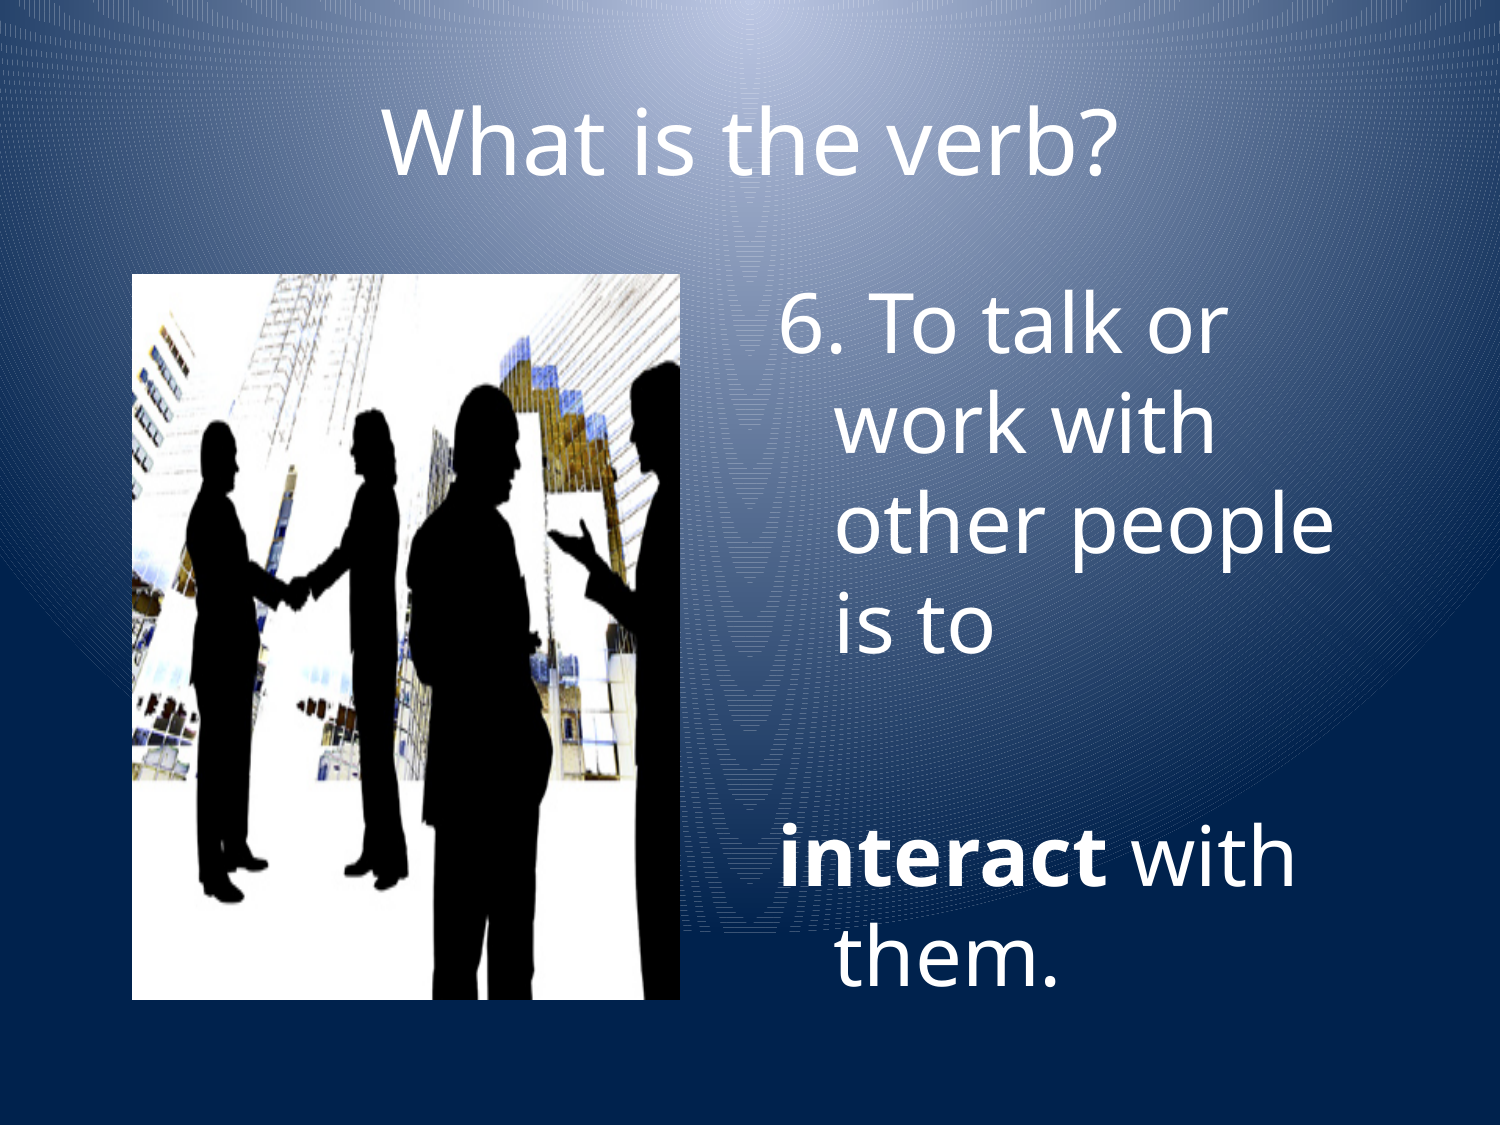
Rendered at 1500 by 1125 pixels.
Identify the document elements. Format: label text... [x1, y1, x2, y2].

title What is the verb? [75, 45, 1425, 233]
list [132, 274, 680, 1001]
list 6. To talk or work with other people is to interact with them. [762, 262, 1425, 1005]
